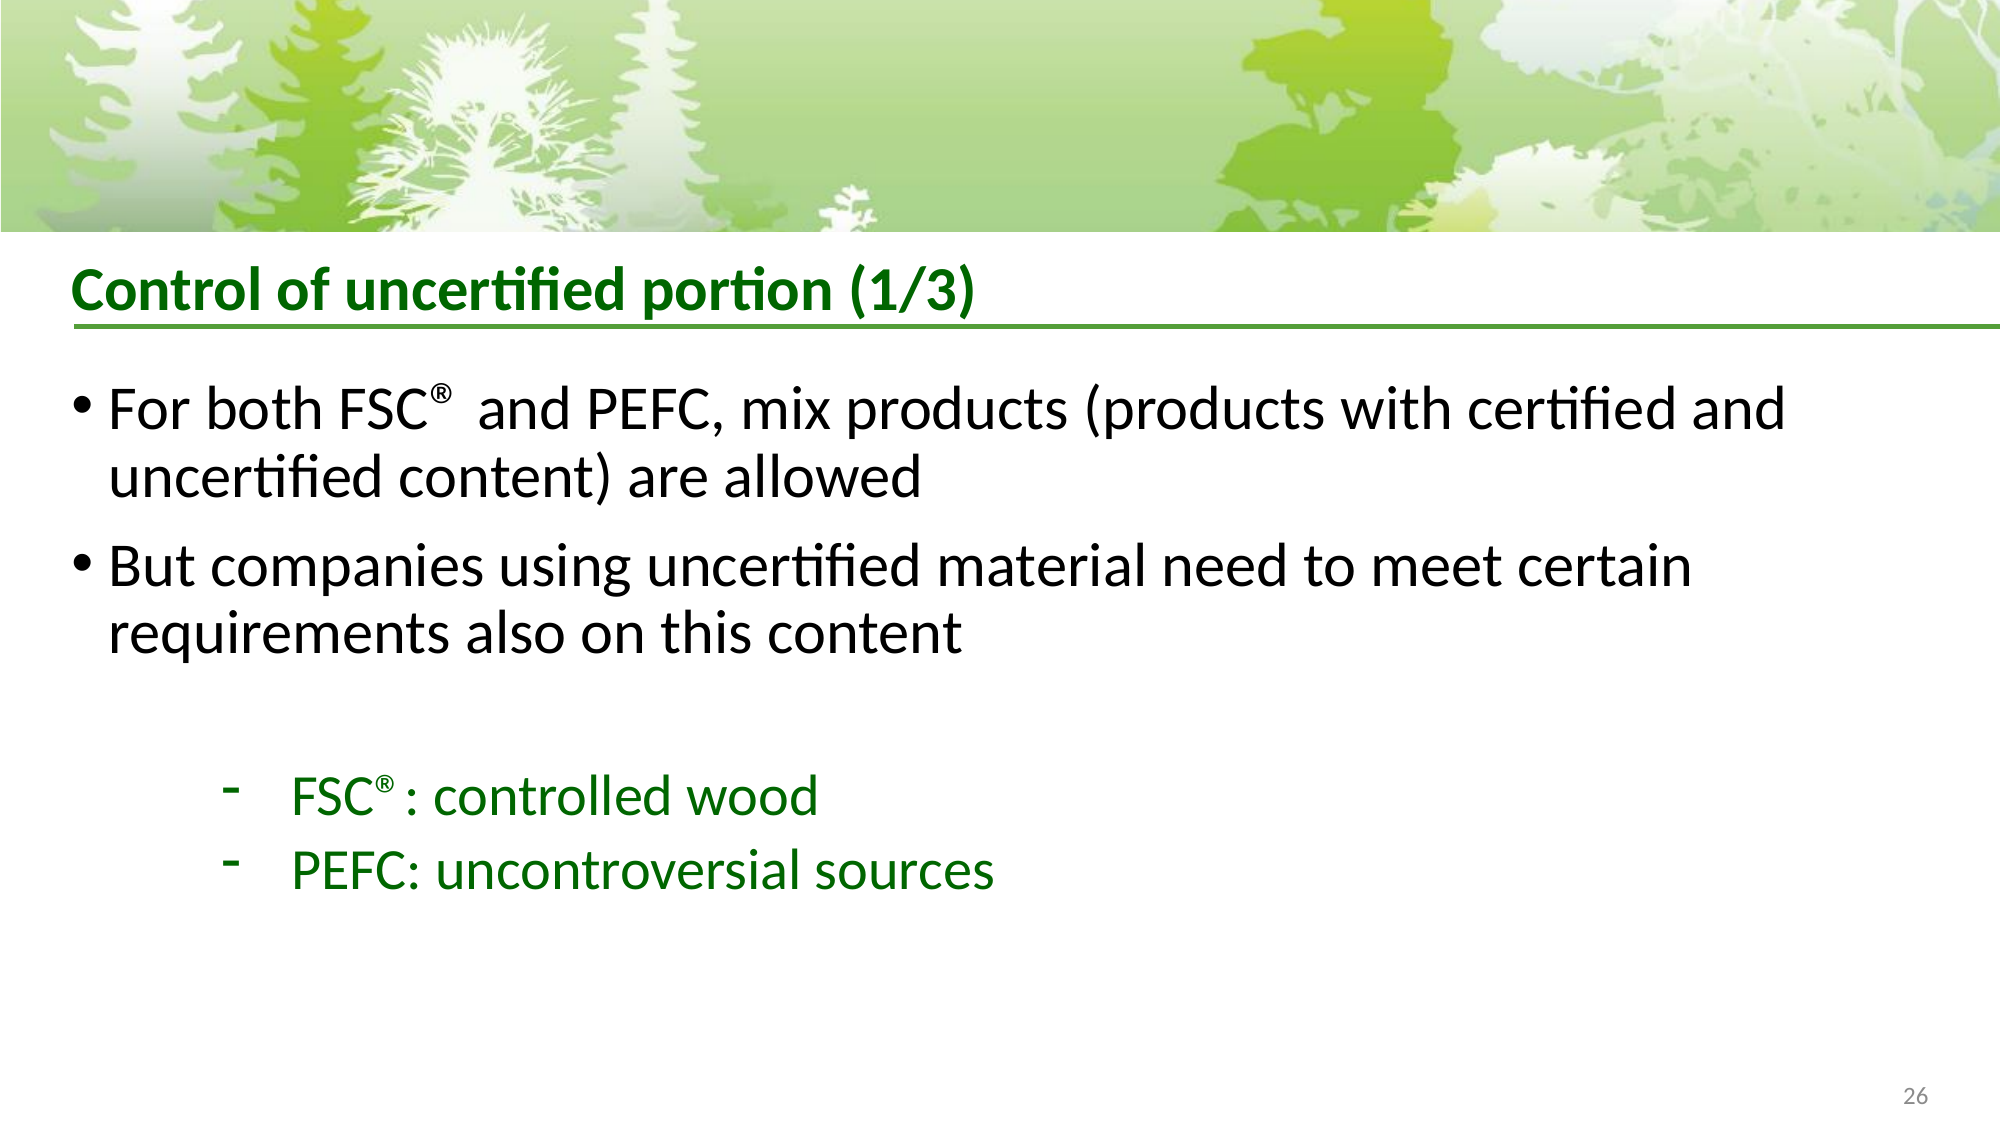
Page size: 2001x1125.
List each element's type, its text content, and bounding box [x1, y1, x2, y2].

picture [0, 0, 2000, 232]
title Control of uncertified portion (1/3) [56, 181, 1782, 364]
list For both FSC® and PEFC, mix products (products with certified and uncertified content) are allowed But companies using uncertified material need to meet certain requirements also on this content FSC®: controlled wood PEFC: uncontroversial sources [56, 364, 1944, 1066]
slide_number 26 [1493, 1065, 1944, 1125]
